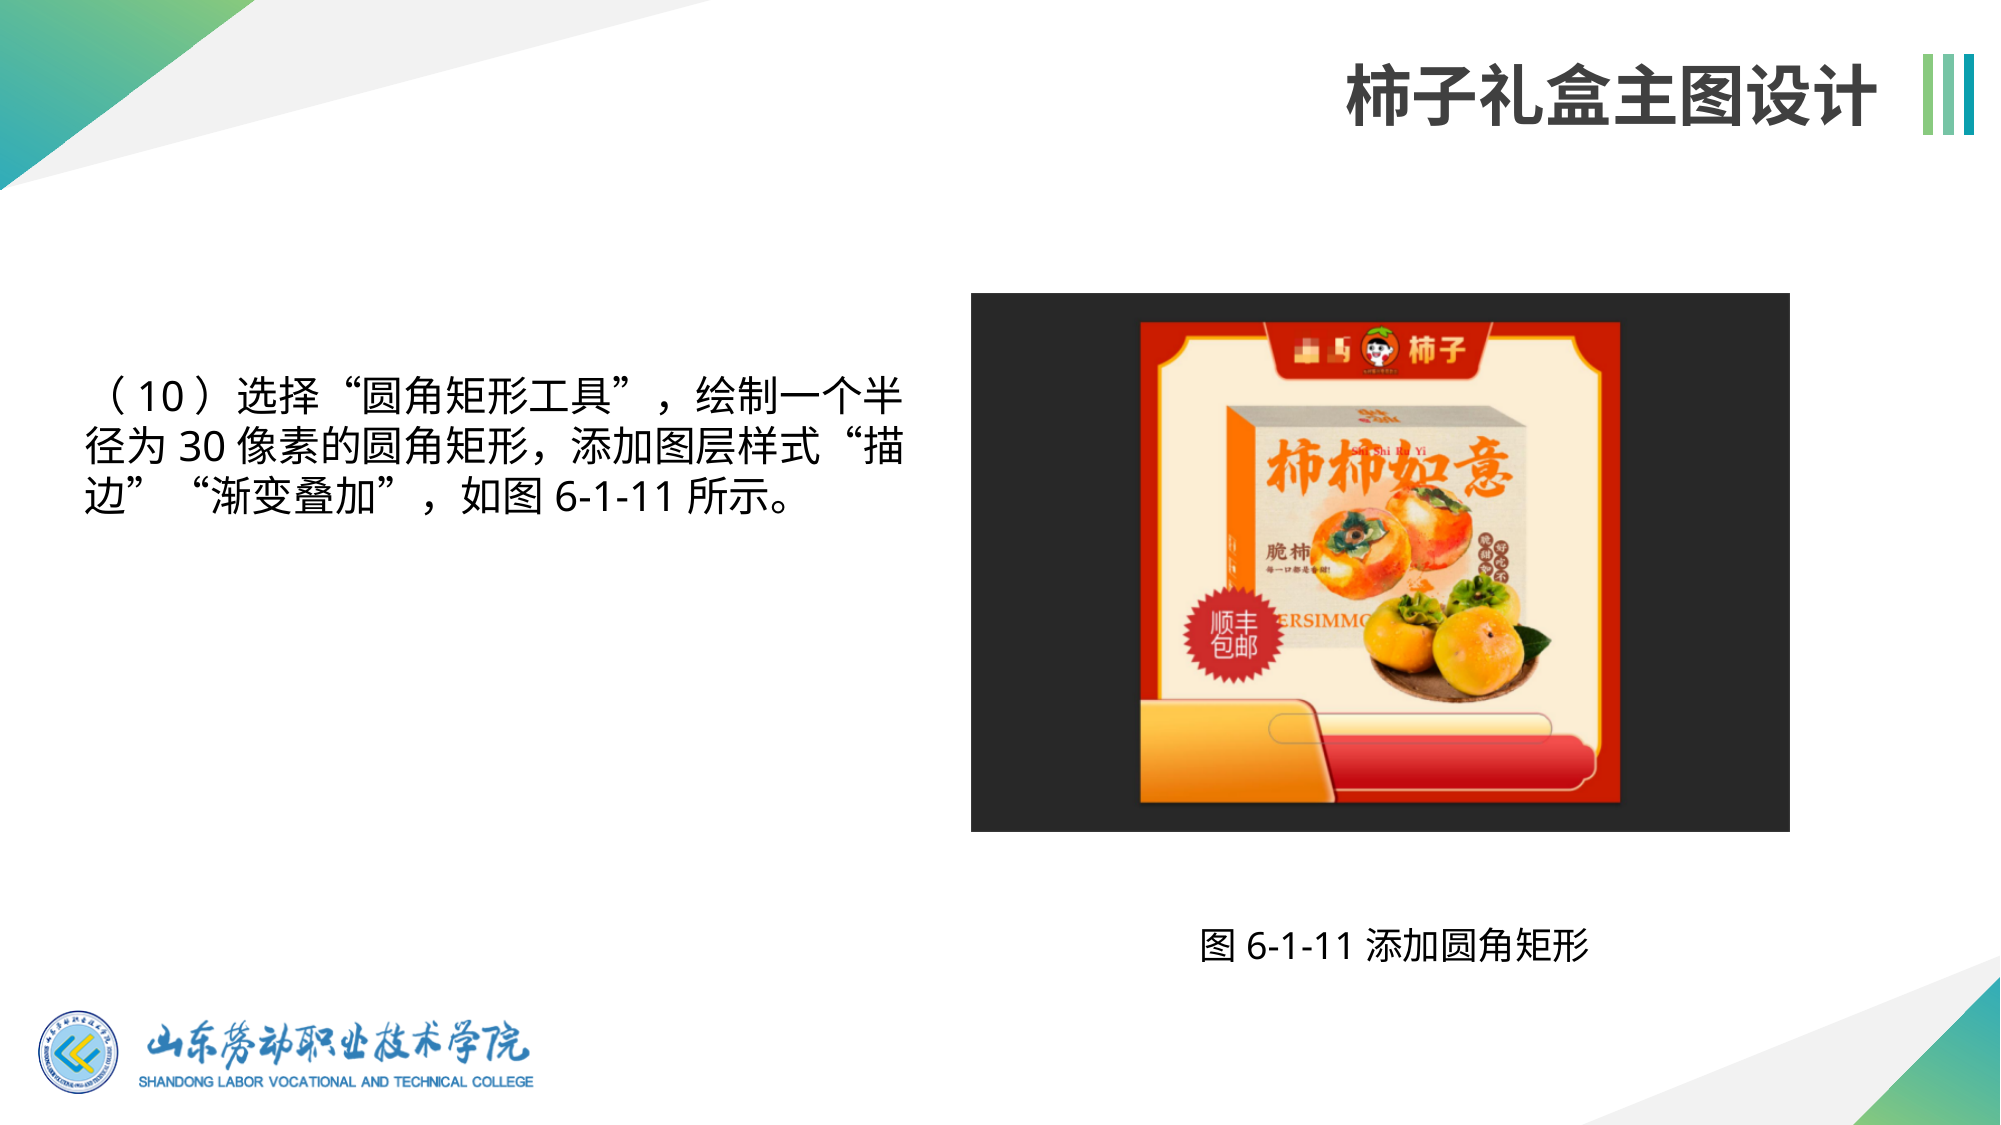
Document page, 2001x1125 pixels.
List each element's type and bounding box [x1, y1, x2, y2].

text_box [0, 0, 2000, 1125]
picture [38, 1010, 550, 1094]
picture [971, 293, 1790, 832]
text_box [1928, 54, 1969, 136]
